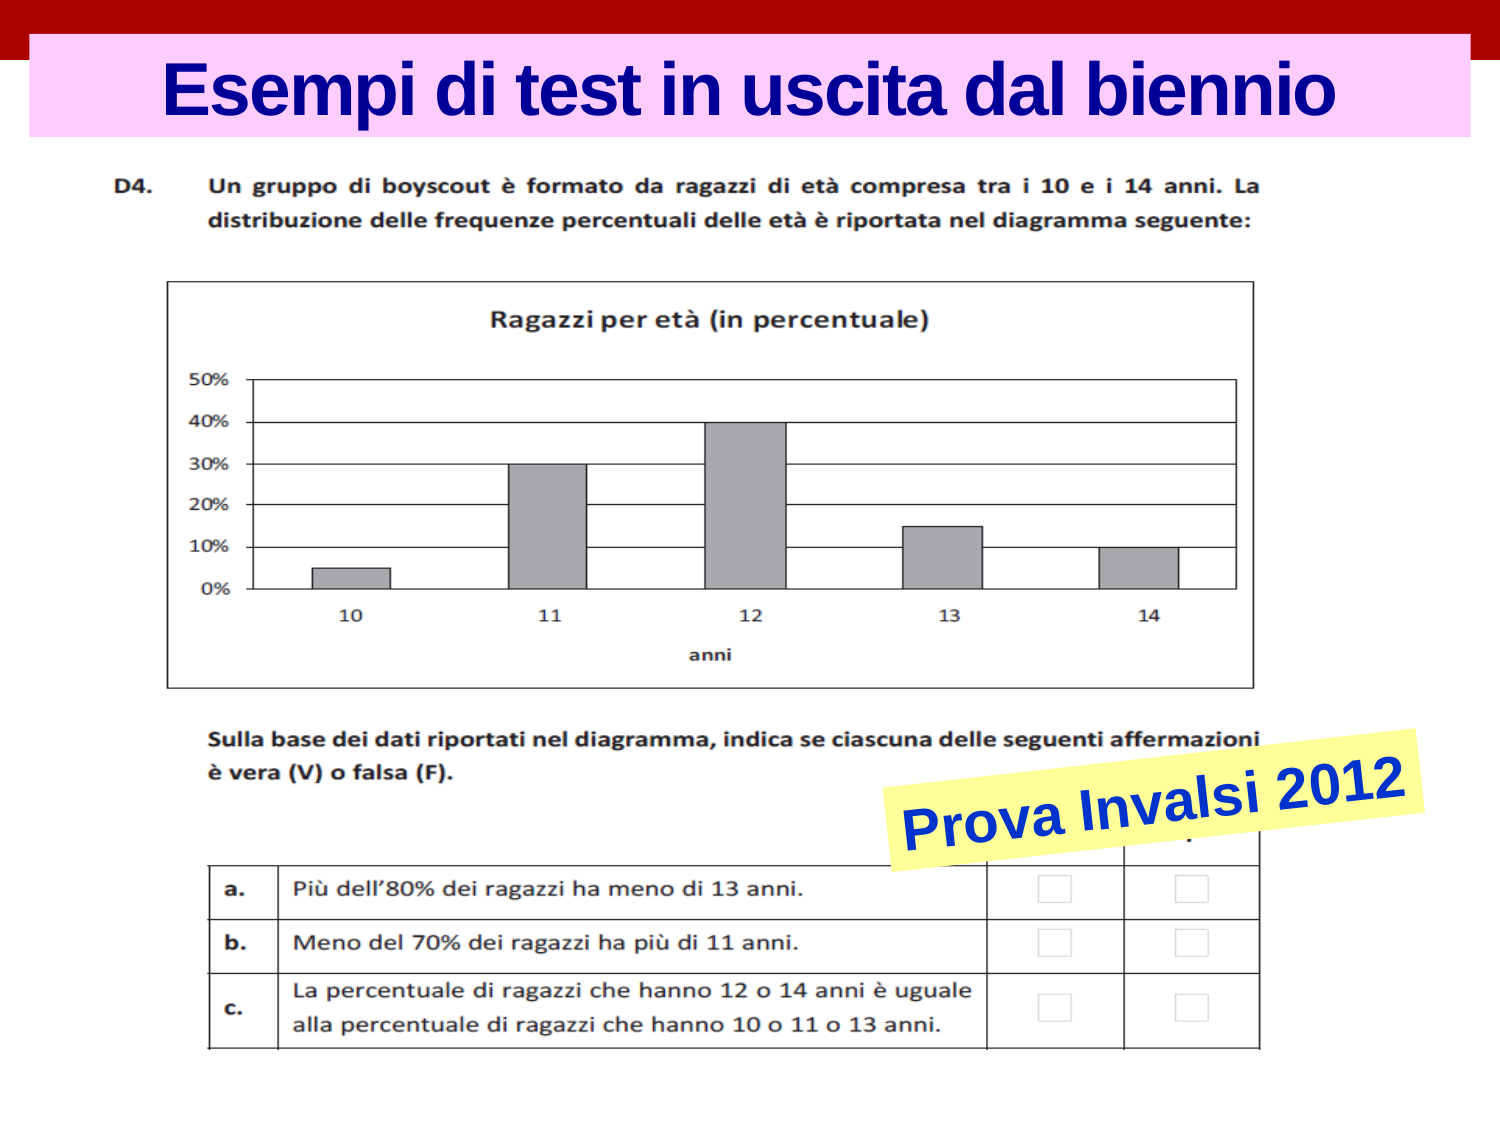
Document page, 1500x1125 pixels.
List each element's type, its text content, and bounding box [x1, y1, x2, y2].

text_box Prova Invalsi 2012 [1318, 728, 1426, 825]
text_box Esempi di test in uscita dal biennio [29, 33, 1471, 138]
picture [100, 160, 1310, 1077]
